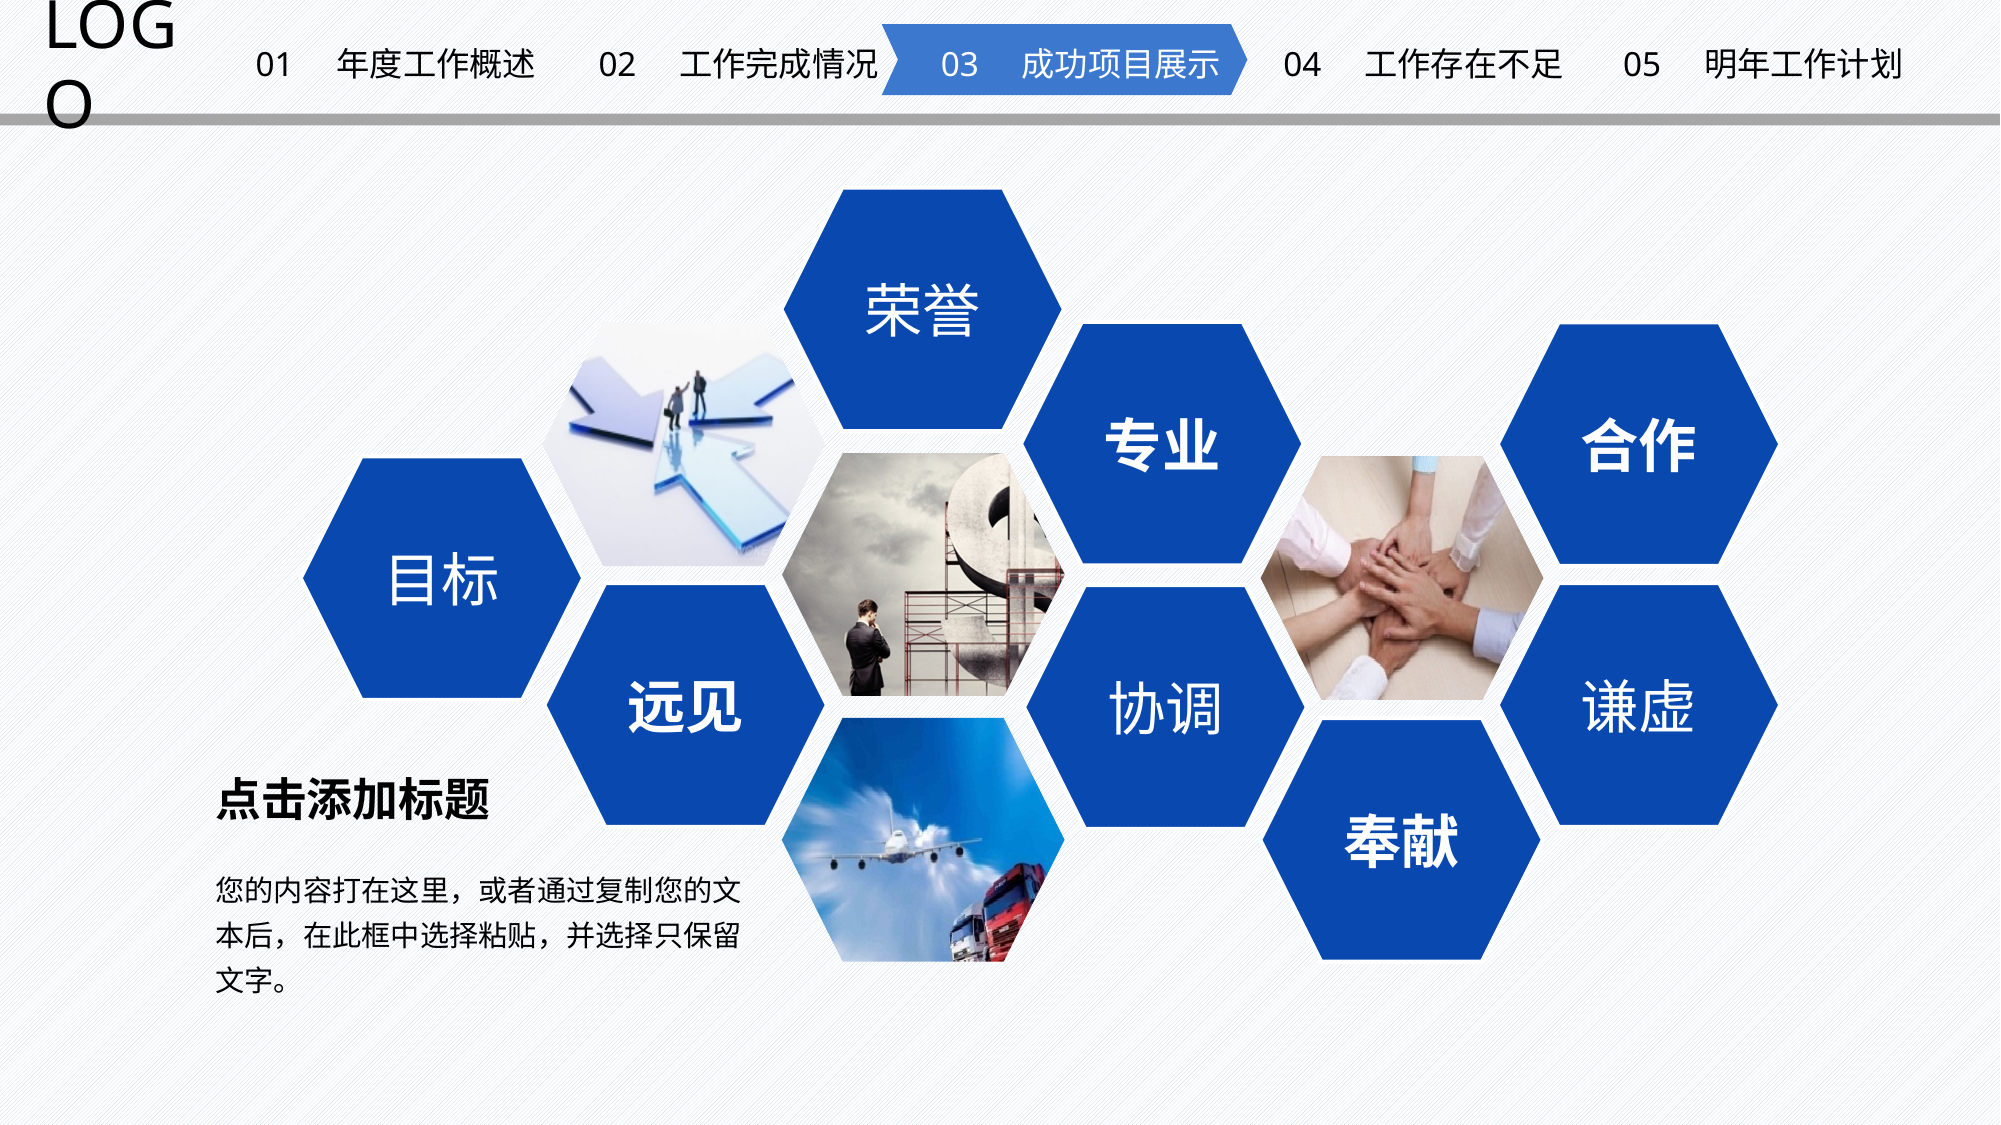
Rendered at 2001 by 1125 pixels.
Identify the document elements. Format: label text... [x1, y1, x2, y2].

text_box [1260, 456, 1544, 700]
text_box [781, 717, 1065, 962]
text_box 合作 [1497, 322, 1781, 567]
text_box [542, 322, 826, 567]
text_box [209, 113, 2000, 126]
text_box 远见 [544, 582, 828, 827]
text_box 您的内容打在这里，或者通过复制您的文本后，在此框中选择粘贴，并选择只保留文字。 [200, 853, 762, 1006]
text_box [881, 24, 1248, 96]
text_box 04 工作存在不足 [1283, 42, 1582, 83]
text_box 谦虚 [1497, 582, 1781, 827]
text_box [0, 113, 43, 126]
text_box 奉献 [1260, 717, 1543, 962]
text_box LOGO [43, 0, 209, 142]
text_box 专业 [1020, 321, 1304, 566]
text_box 点击添加标题 [200, 762, 658, 833]
text_box 02 工作完成情况 [598, 42, 897, 83]
text_box 01 年度工作概述 [255, 42, 554, 83]
text_box 05 明年工作计划 [1623, 42, 1922, 83]
text_box 协调 [1023, 585, 1308, 830]
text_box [780, 451, 1067, 698]
text_box 03 成功项目展示 [940, 42, 1239, 83]
text_box 荣誉 [781, 187, 1065, 432]
text_box 目标 [300, 456, 584, 700]
